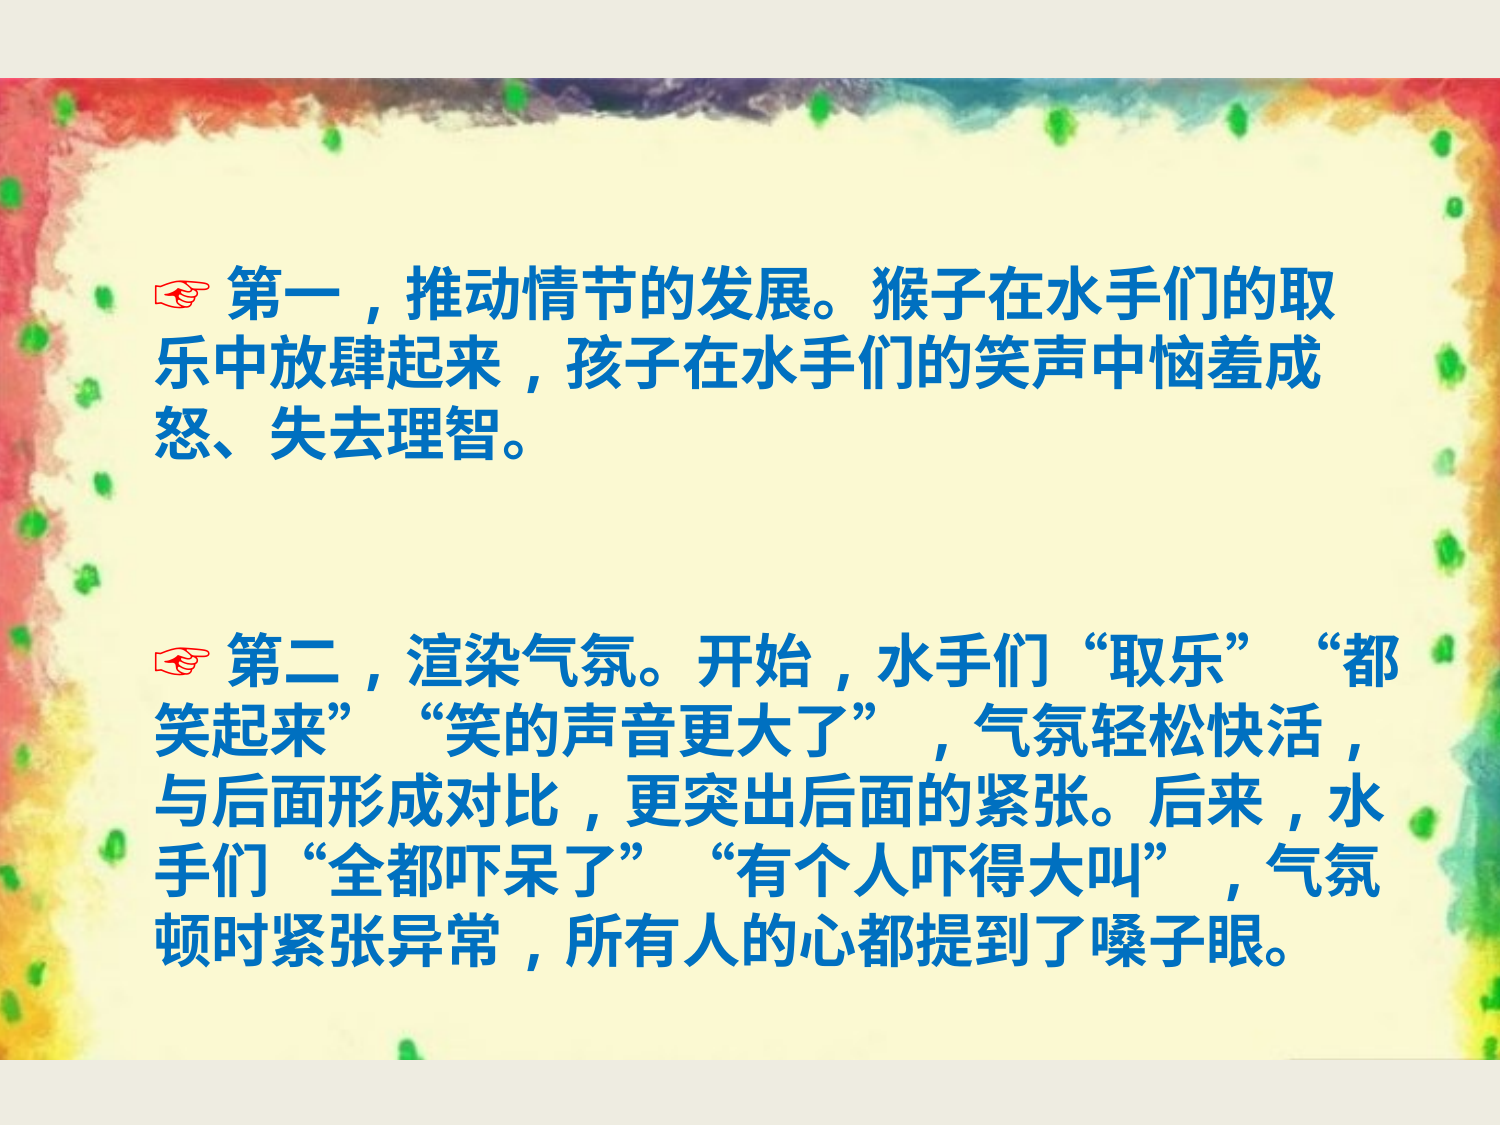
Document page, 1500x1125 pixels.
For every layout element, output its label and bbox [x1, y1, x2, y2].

picture [0, 78, 1500, 1061]
